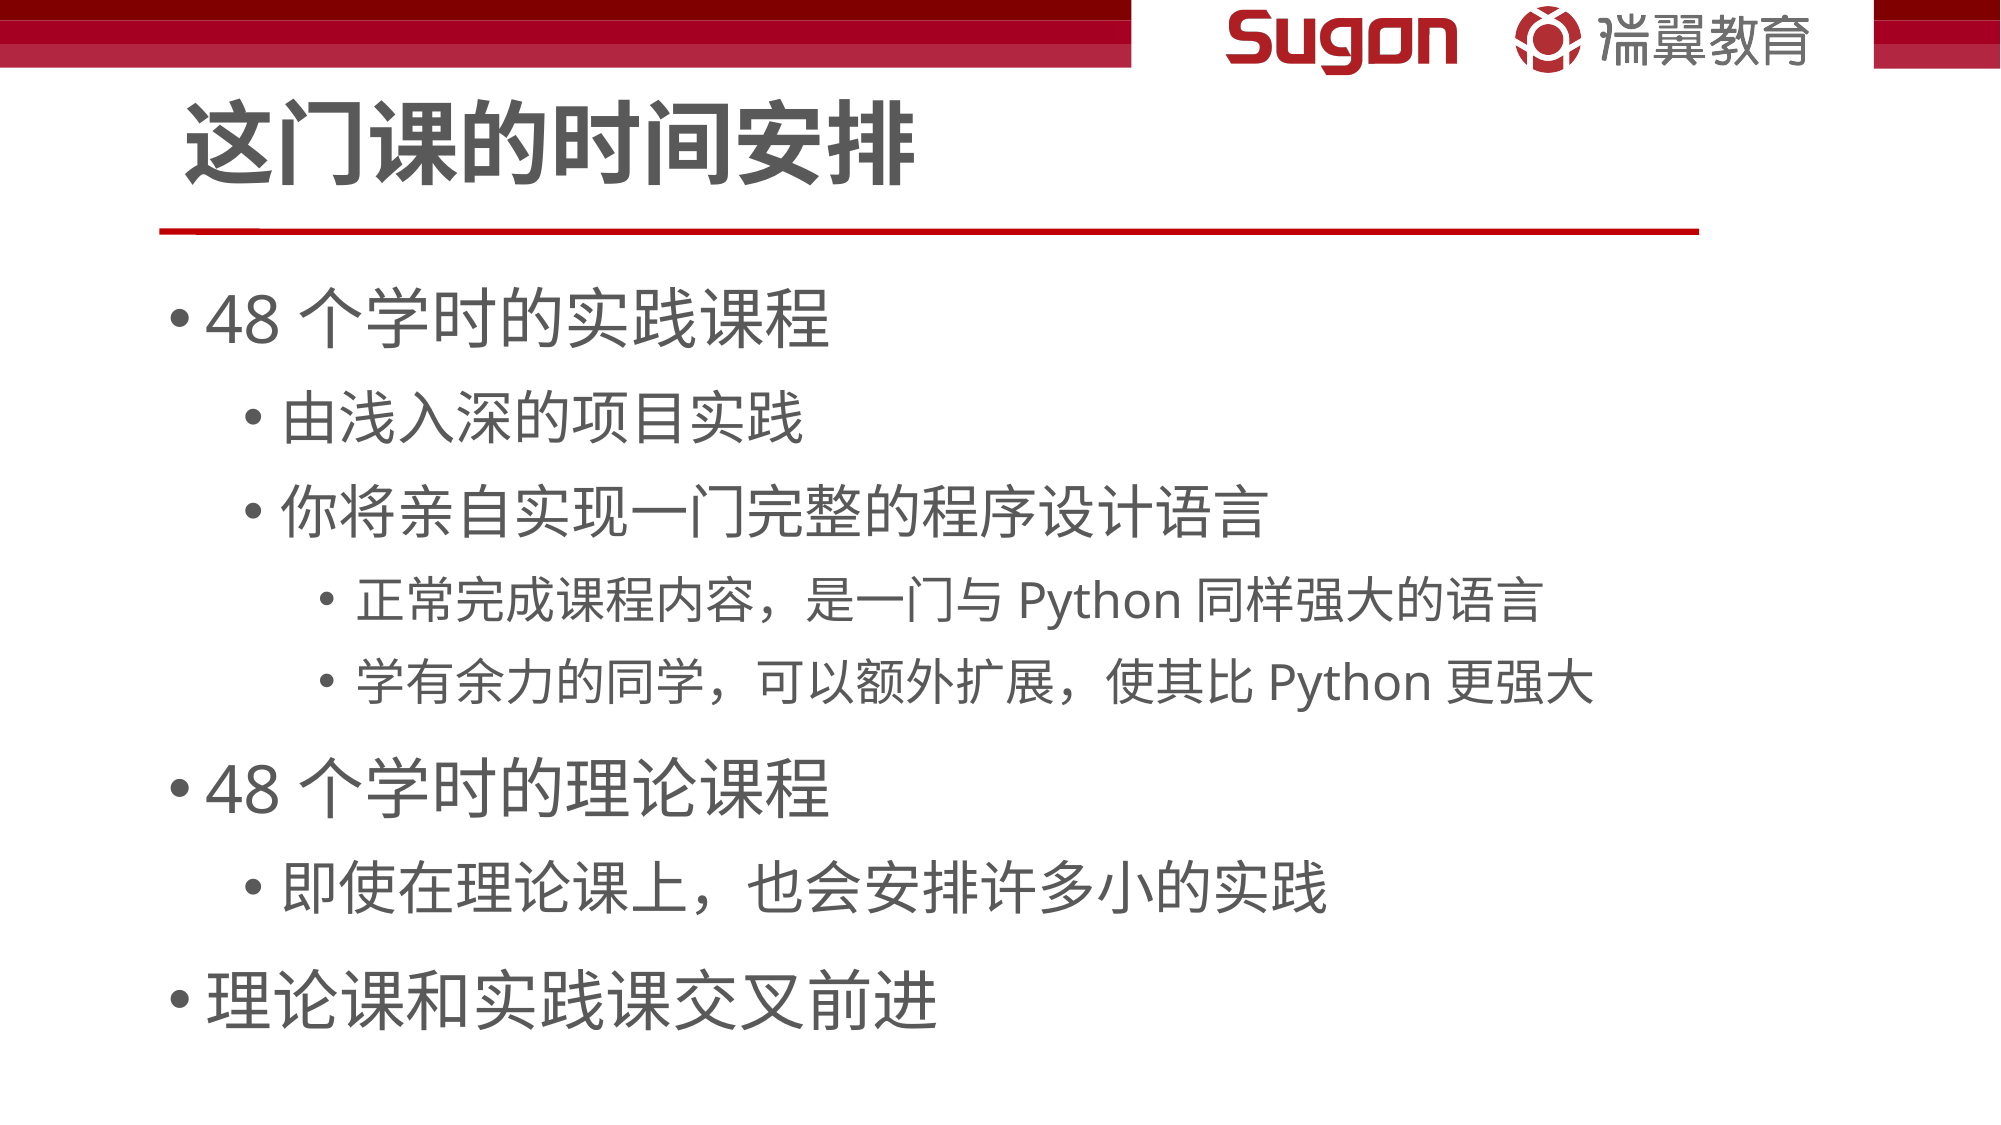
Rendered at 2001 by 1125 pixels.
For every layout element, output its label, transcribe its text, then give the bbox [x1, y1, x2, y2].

list 48个学时的实践课程 由浅入深的项目实践 你将亲自实现一门完整的程序设计语言 正常完成课程内容，是一门与Python同样强大的语言 学有余力的同学，可以额外扩展，使其比Python更强大 48个学时的理论课程 即使在理论课上，也会安排许多小的实践 理论课和实践课交叉前进 [153, 253, 1768, 1051]
title 这门课的时间安排 [169, 91, 1895, 214]
picture [1194, 0, 1484, 91]
picture [1515, 6, 1809, 73]
